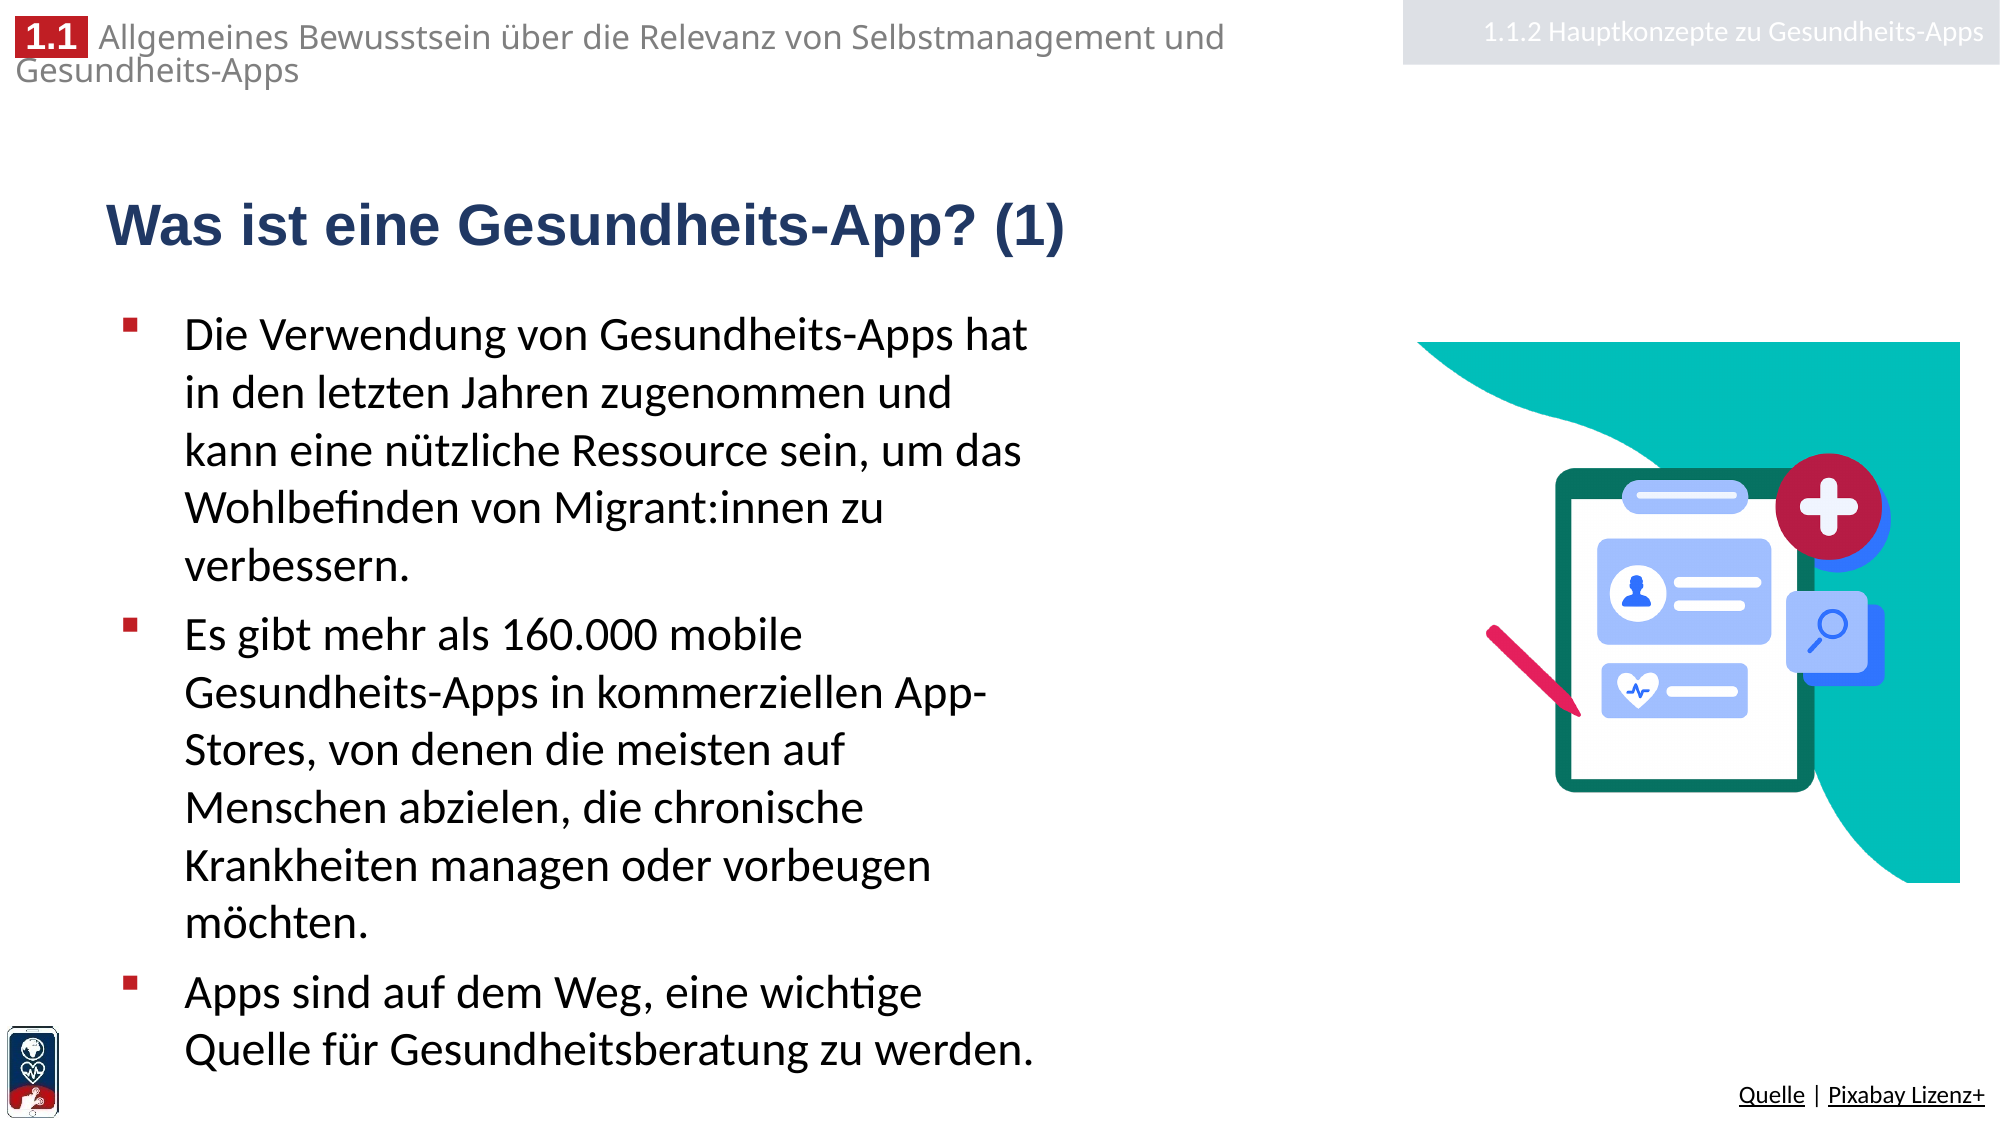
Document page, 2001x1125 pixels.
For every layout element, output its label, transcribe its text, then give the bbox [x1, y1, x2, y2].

title Was ist eine Gesundheits-App? (1) [91, 177, 1906, 277]
text_box 1.1.2 Hauptkonzepte zu Gesundheits-Apps [1403, 0, 2000, 65]
picture [1417, 342, 1961, 883]
picture [7, 1026, 59, 1118]
text_box Quelle | Pixabay Lizenz+ [561, 1070, 2000, 1116]
list Die Verwendung von Gesundheits-Apps hat in den letzten Jahren zugenommen und kann eine nützliche Ressource sein, um das Wohlbefinden von Migrant:innen zu verbessern. Es gibt mehr als 160.000 mobile Gesundheits-Apps in kommerziellen App-Stores, von denen die meisten auf Menschen abzielen, die chronische Krankheiten managen oder vorbeugen möchten. Apps sind auf dem Weg, eine wichtige Quelle für Gesundheitsberatung zu werden. [91, 295, 1052, 1094]
